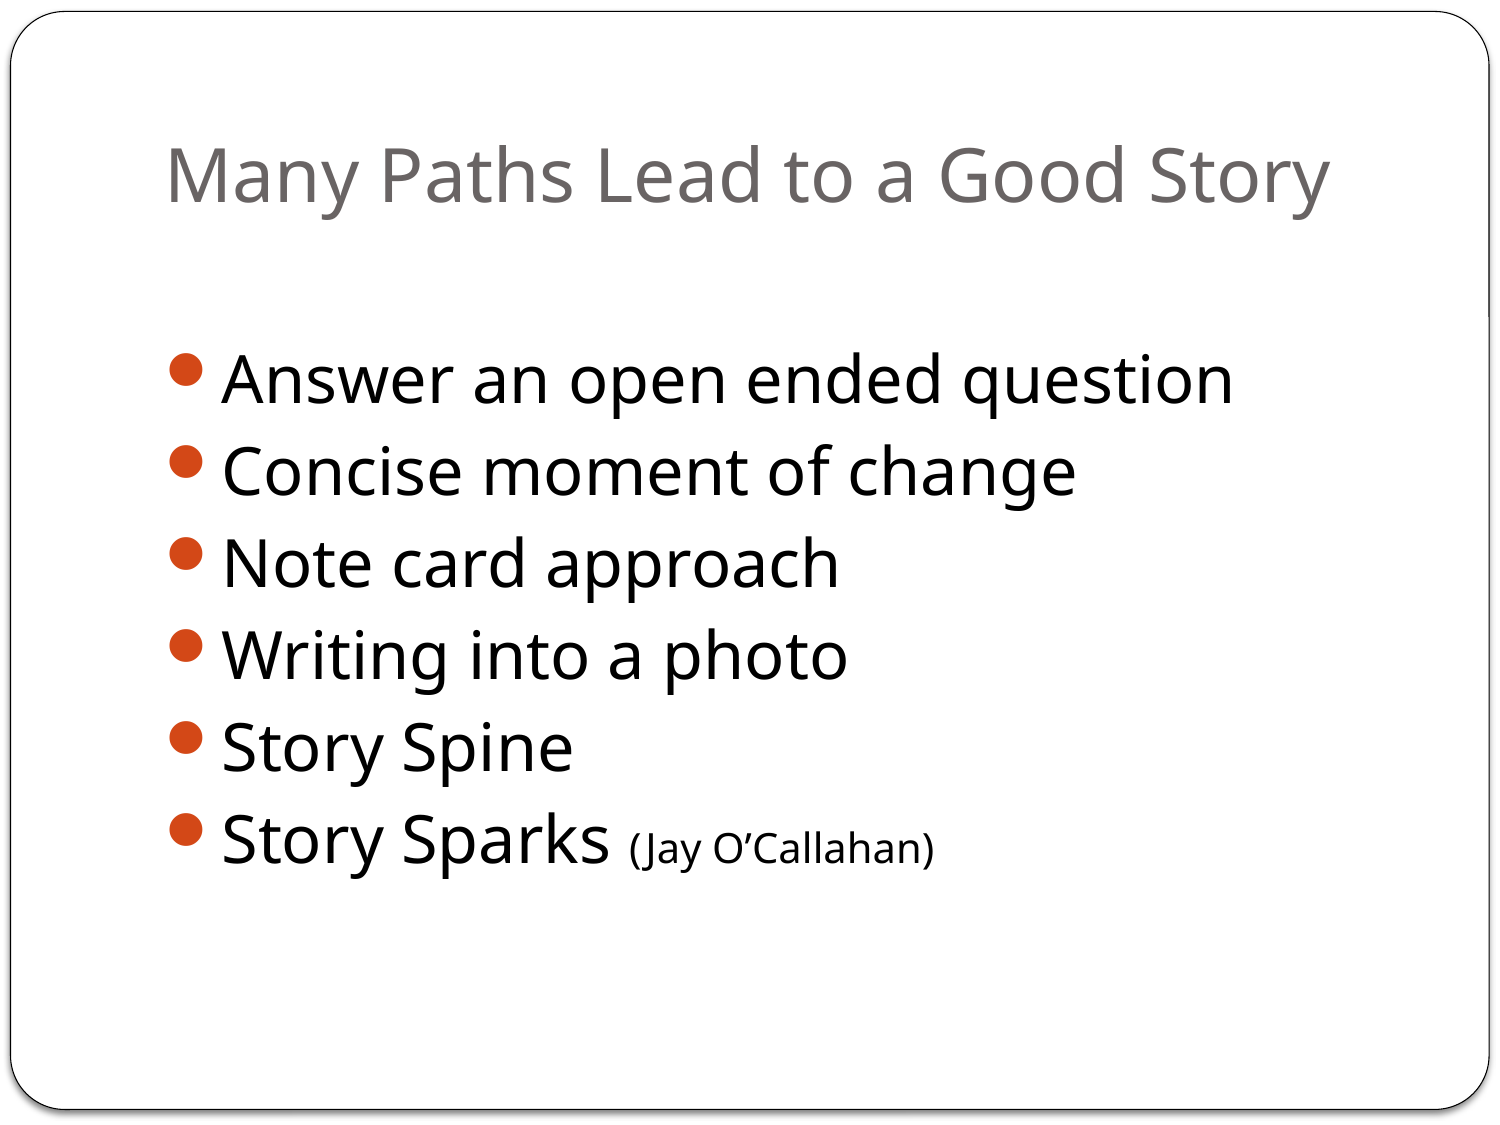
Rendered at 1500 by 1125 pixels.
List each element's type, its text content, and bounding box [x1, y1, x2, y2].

list Answer an open ended question Concise moment of change Note card approach Writing into a photo Story Spine Story Sparks (Jay O’Callahan) [150, 237, 1425, 988]
title Many Paths Lead to a Good Story [150, 45, 1425, 233]
